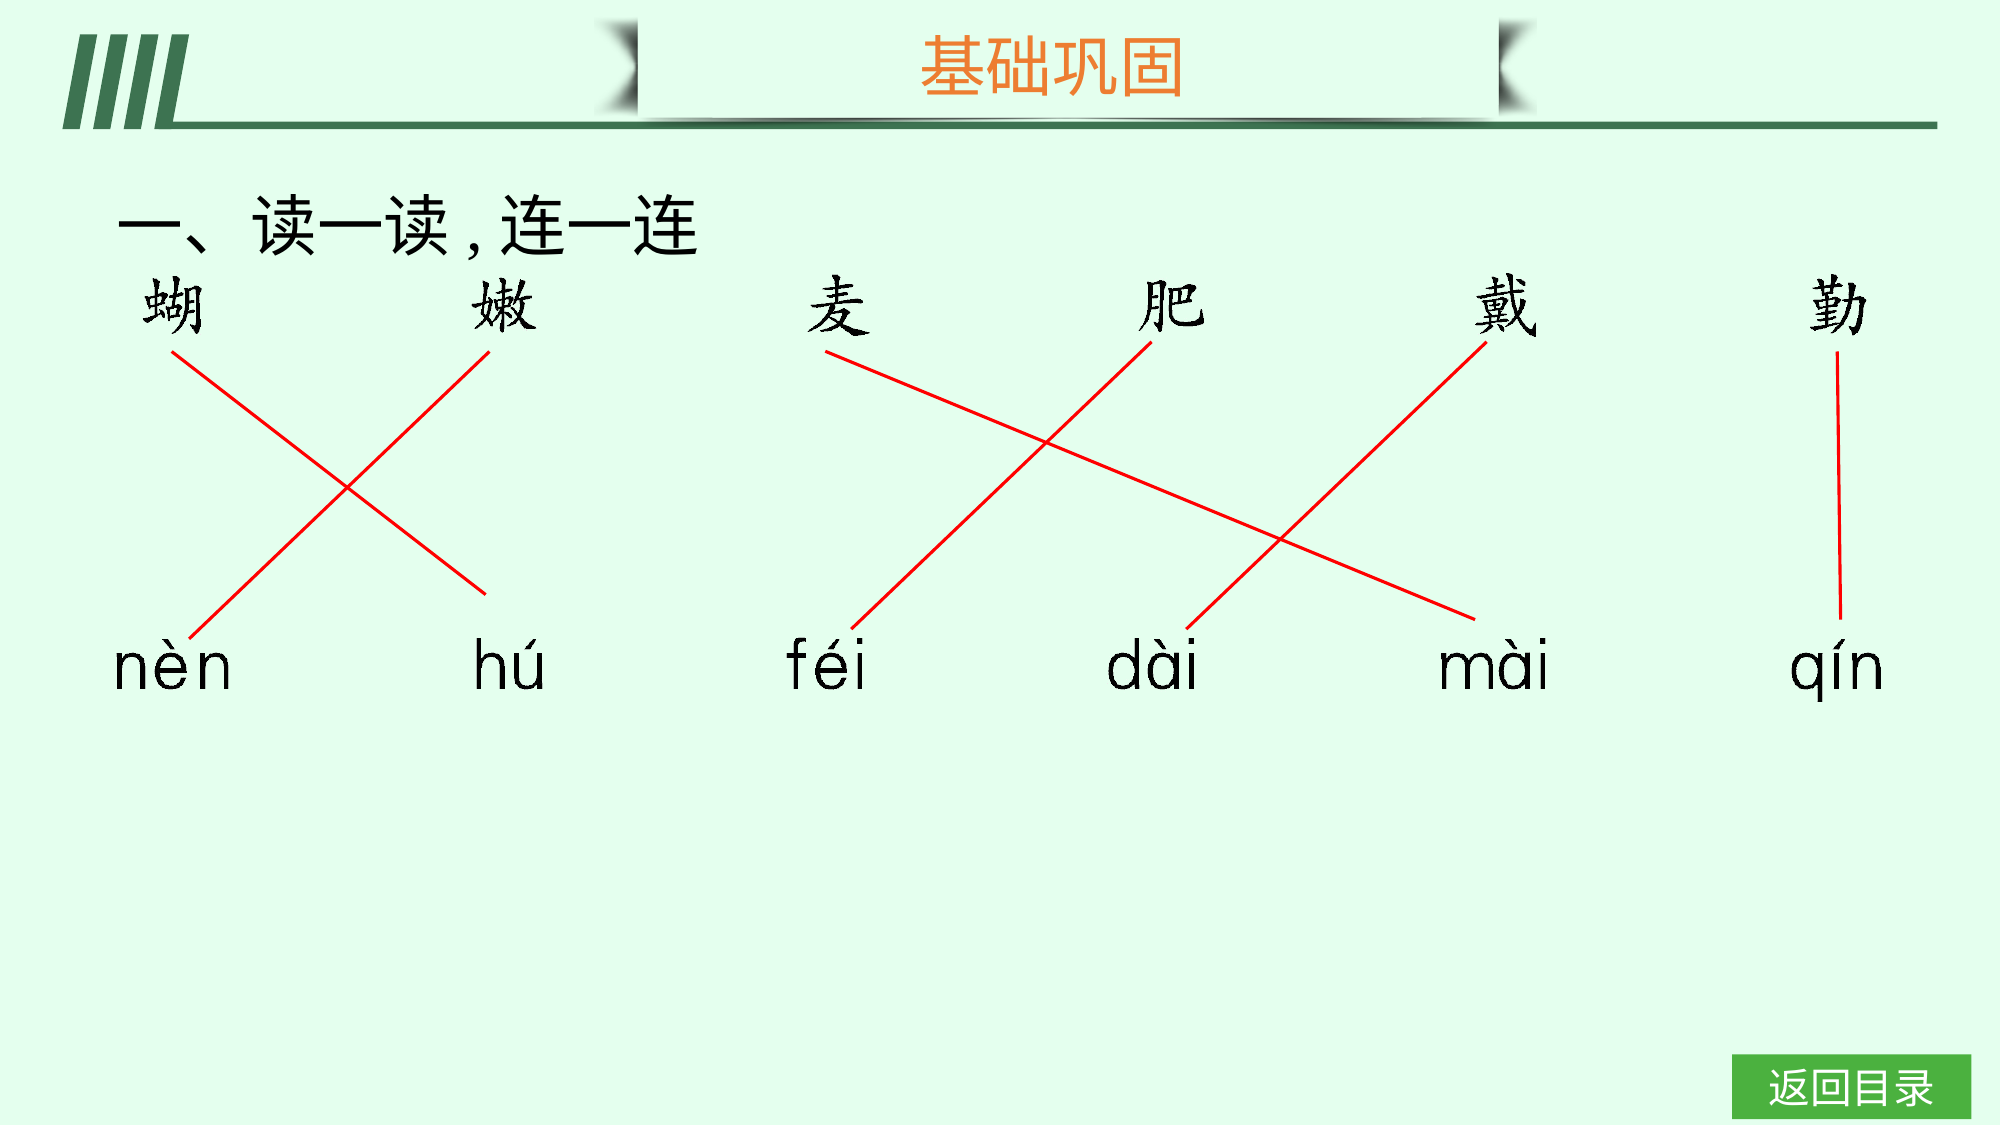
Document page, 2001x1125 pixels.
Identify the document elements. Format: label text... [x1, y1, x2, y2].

text_box 一、读一读,连一连 [102, 160, 730, 271]
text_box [1186, 341, 1487, 630]
picture [110, 272, 1884, 706]
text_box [171, 351, 189, 595]
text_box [62, 34, 1938, 130]
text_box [825, 351, 851, 620]
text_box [1837, 351, 1841, 620]
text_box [1152, 351, 1186, 620]
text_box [594, 16, 1537, 127]
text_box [189, 351, 490, 639]
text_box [851, 341, 1152, 630]
